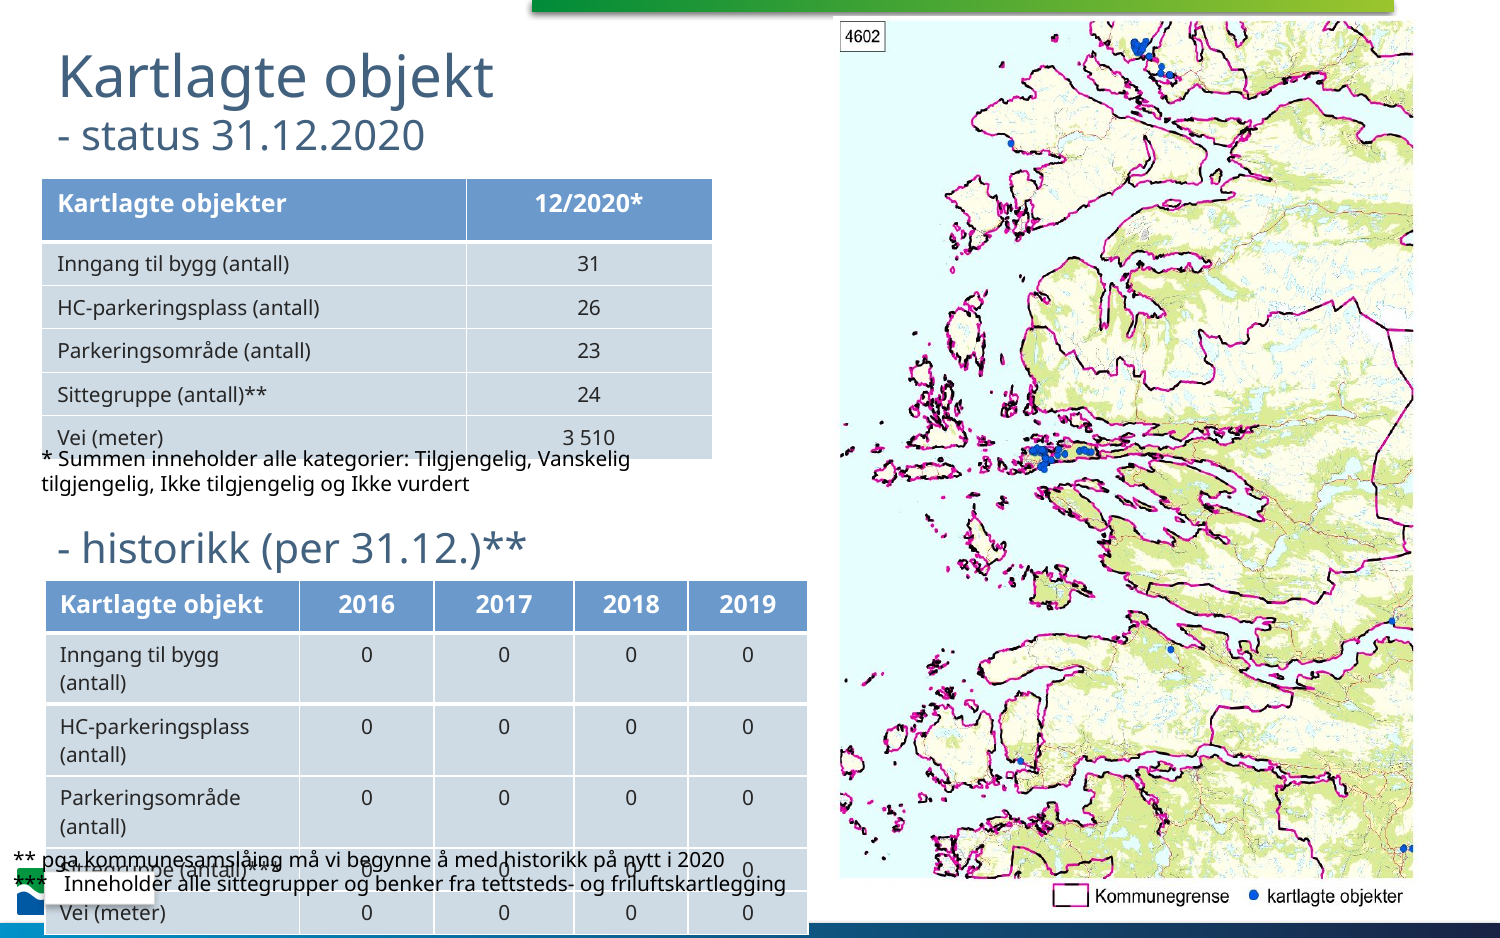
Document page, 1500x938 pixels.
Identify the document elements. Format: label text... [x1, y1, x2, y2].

table_cell 31 [467, 244, 712, 285]
table_cell 0 [802, 849, 807, 890]
table_cell HC-parkeringsplass (antall) [42, 286, 466, 328]
table_header 2016 [300, 581, 433, 631]
table_cell 26 [467, 286, 712, 328]
table_cell 3 510 [467, 416, 712, 459]
table_header 2019 [689, 581, 807, 631]
table_cell 0 [689, 892, 807, 934]
table_cell 0 [435, 706, 573, 775]
table_cell Inngang til bygg (antall) [46, 635, 299, 702]
table_header Kartlagte objekt [46, 581, 299, 631]
picture [833, 16, 1419, 913]
table_cell HC-parkeringsplass (antall) [46, 706, 299, 775]
table_cell 0 [689, 635, 807, 702]
table_cell 0 [300, 635, 433, 702]
table_cell 0 [435, 777, 573, 838]
table_cell 23 [467, 329, 712, 372]
table_cell 0 [689, 706, 807, 775]
table_cell 0 [575, 635, 687, 702]
table_cell Parkeringsområde (antall) [42, 329, 466, 372]
table_cell 0 [575, 706, 687, 775]
table_cell Sittegruppe (antall)** [42, 373, 466, 415]
table_header Kartlagte objekter [42, 179, 466, 240]
table_cell 0 [435, 635, 573, 702]
text_box Kartlagte objekt - status 31.12.2020 [42, 24, 828, 167]
table_cell Vei (meter) [46, 904, 299, 934]
table_cell 0 [575, 904, 687, 934]
table_header 2018 [575, 581, 687, 631]
text_box ** pga kommunesamslåing må vi begynne å med historikk på nytt i 2020 *** Inneholder alle sittegrupper og benker fra tettsteds- og friluftskartlegging [0, 838, 802, 904]
table_cell Parkeringsområde (antall) [46, 777, 299, 838]
table_cell 0 [300, 904, 433, 934]
table_cell 0 [689, 777, 807, 847]
table_cell 0 [300, 706, 433, 775]
text_box * Summen inneholder alle kategorier: Tilgjengelig, Vanskelig tilgjengelig, Ikke tilgjengelig og Ikke vurdert [26, 438, 711, 504]
table_cell 0 [300, 777, 433, 838]
table_header 12/2020* [467, 179, 712, 240]
table_cell Inngang til bygg (antall) [42, 244, 466, 285]
table_header 2017 [435, 581, 573, 631]
table_cell Vei (meter) [42, 416, 466, 438]
table_cell 0 [575, 777, 687, 838]
table_cell 0 [435, 904, 573, 934]
table_cell 24 [467, 373, 712, 415]
text_box - historikk (per 31.12.)** [42, 496, 828, 580]
